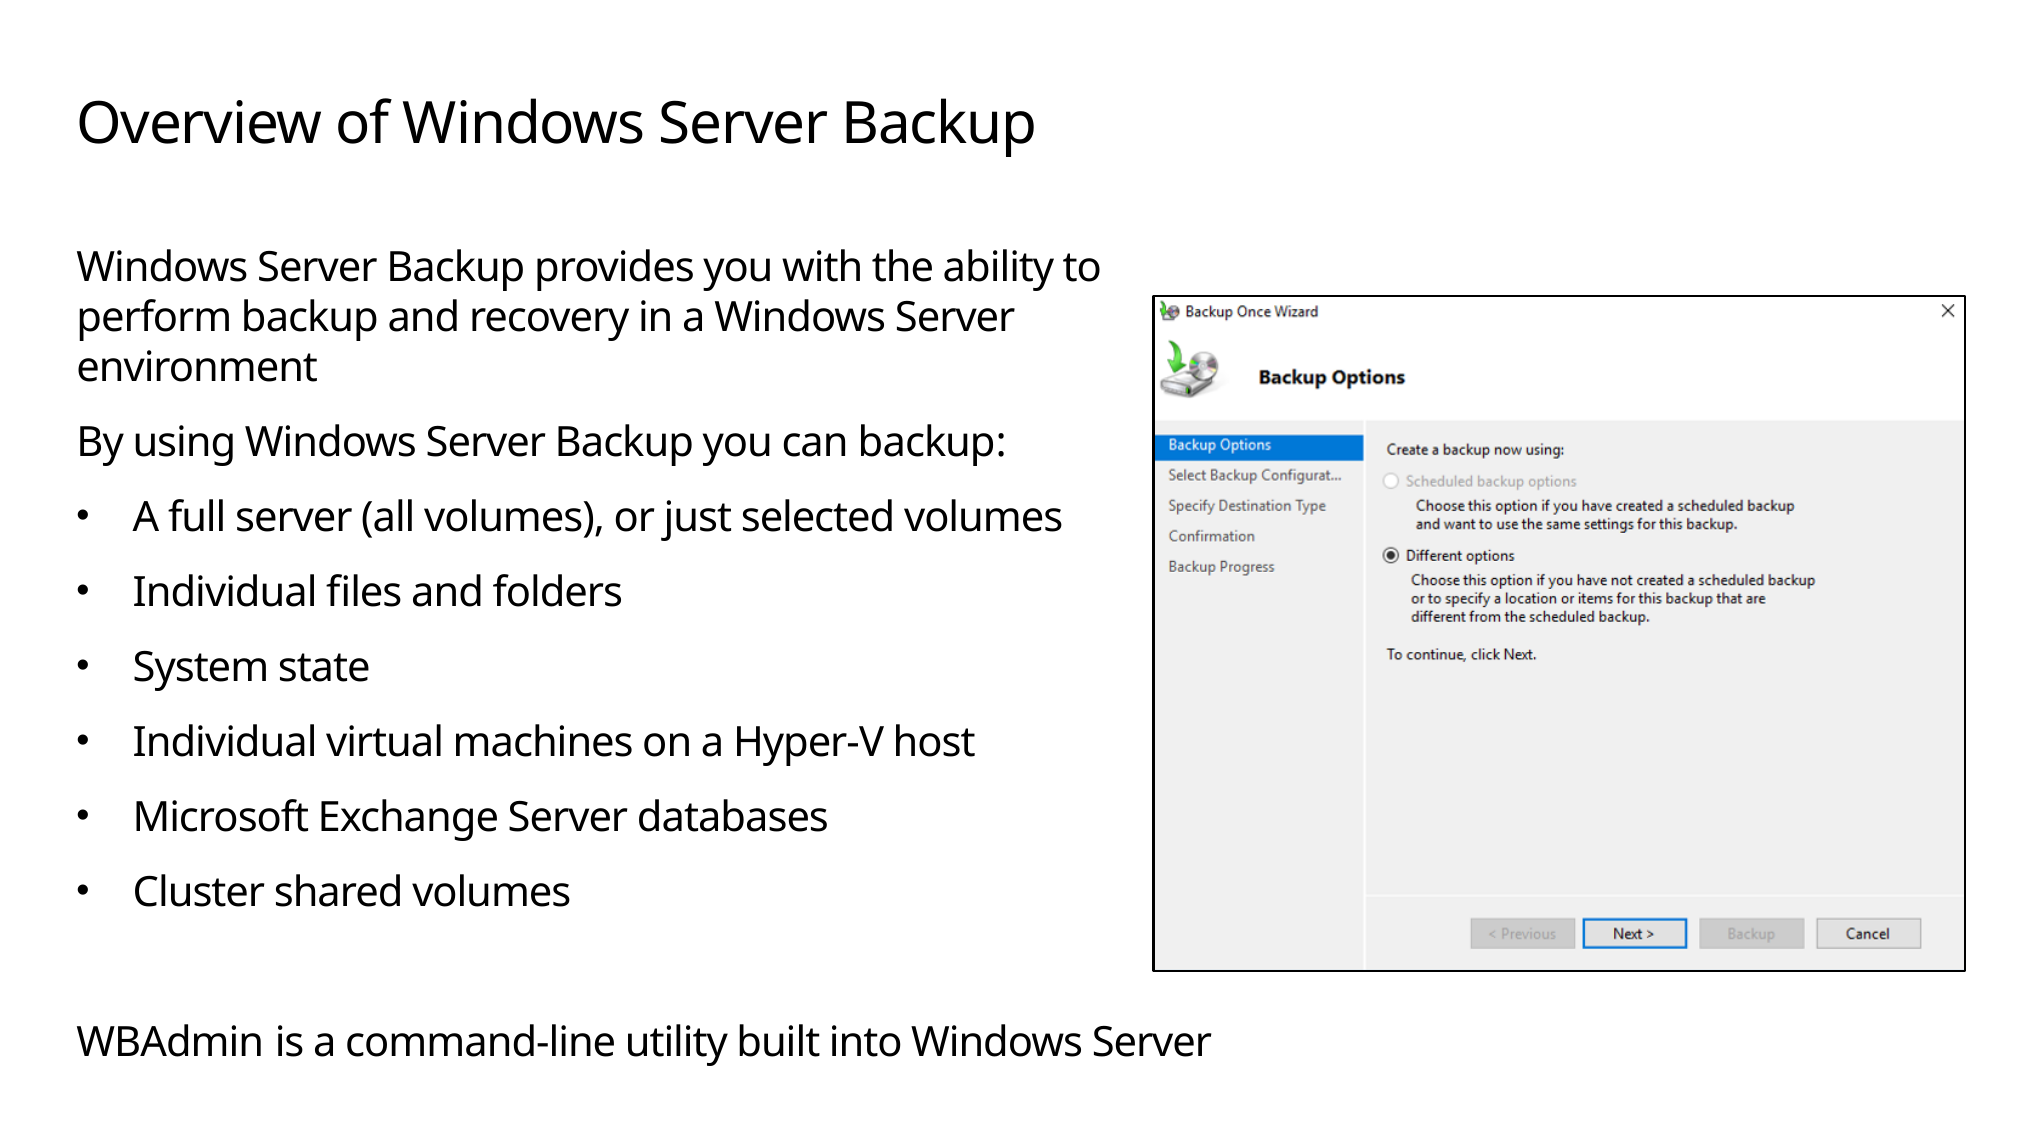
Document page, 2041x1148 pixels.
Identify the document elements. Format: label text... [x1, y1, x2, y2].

picture [1154, 296, 1964, 971]
list Windows Server Backup provides you with the ability to perform backup and recovery in a Windows Server environment By using Windows Server Backup you can backup: A full server (all volumes), or just selected volumes Individual files and folders System state Individual virtual machines on a Hyper-V host Microsoft Exchange Server databases Cluster shared volumes WBAdmin is a command-line utility built into Windows Server [76, 240, 1248, 1074]
title Overview of Windows Server Backup [76, 93, 1968, 161]
